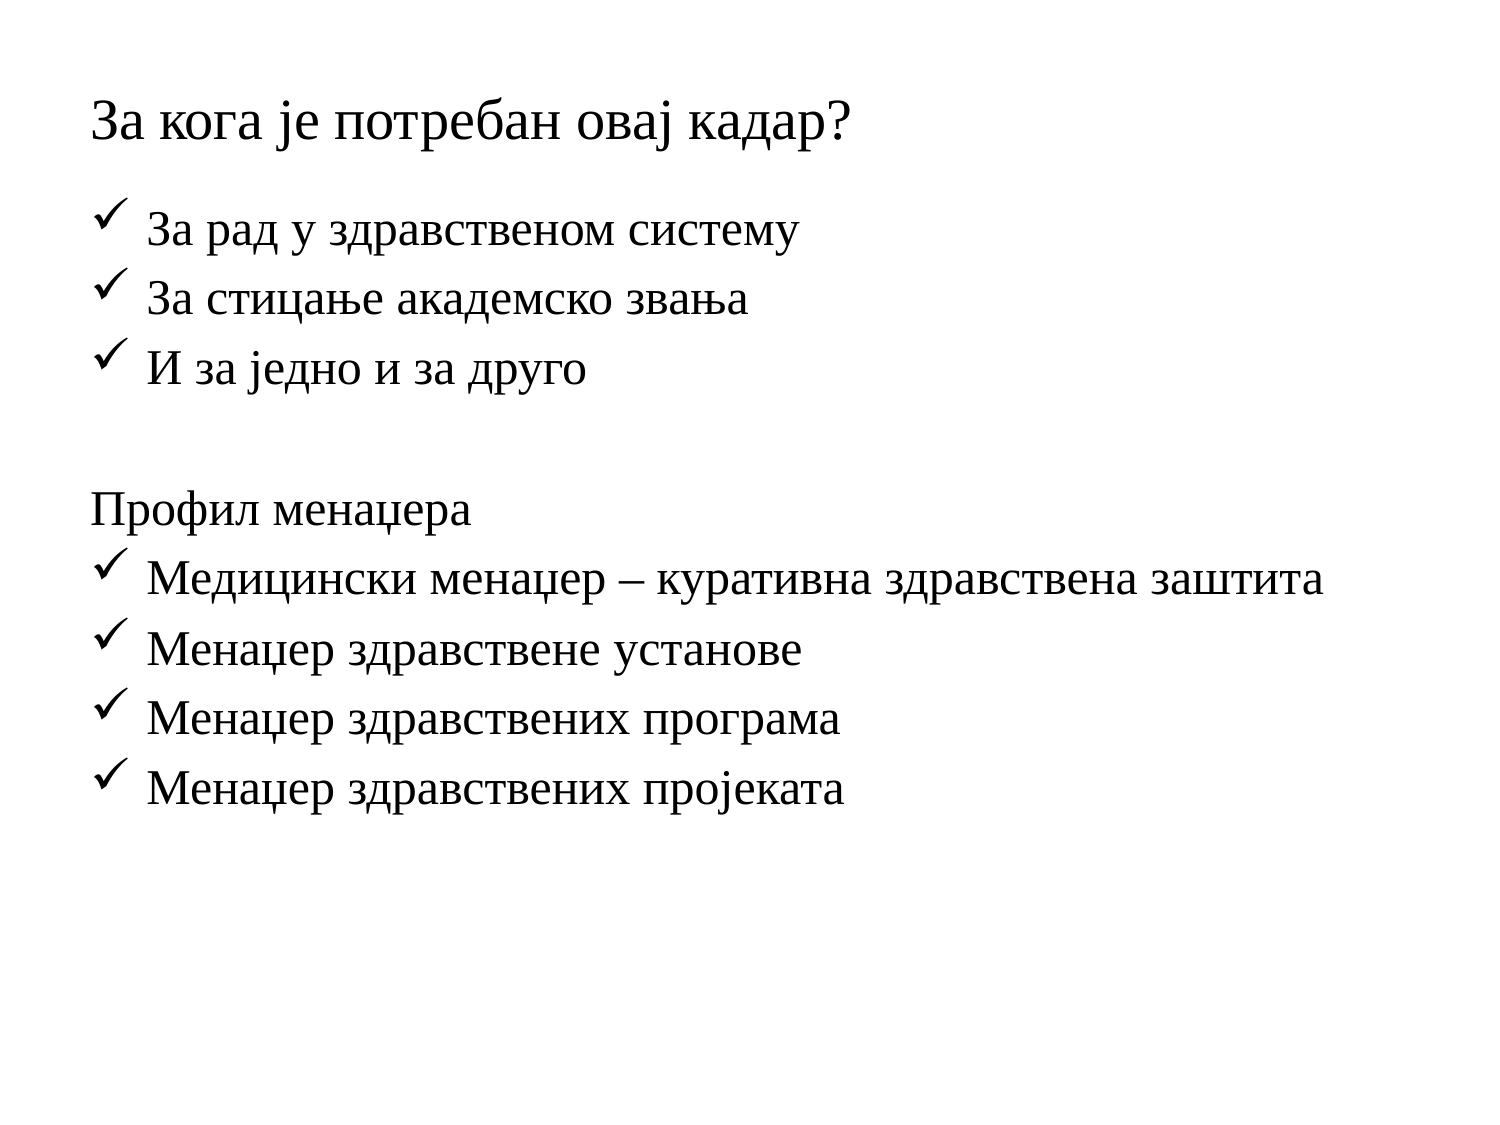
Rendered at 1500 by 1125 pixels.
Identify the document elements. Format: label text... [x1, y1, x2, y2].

title За кога је потребан овај кадар? [75, 45, 1425, 187]
list За рад у здравственом систему За стицање академско звања И за једно и за друго Профил менаџера Медицински менаџер – куративна здравствена заштита Менаџер здравствене установе Менаџер здравствених програма Менаџер здравствених пројеката [75, 187, 1425, 1005]
